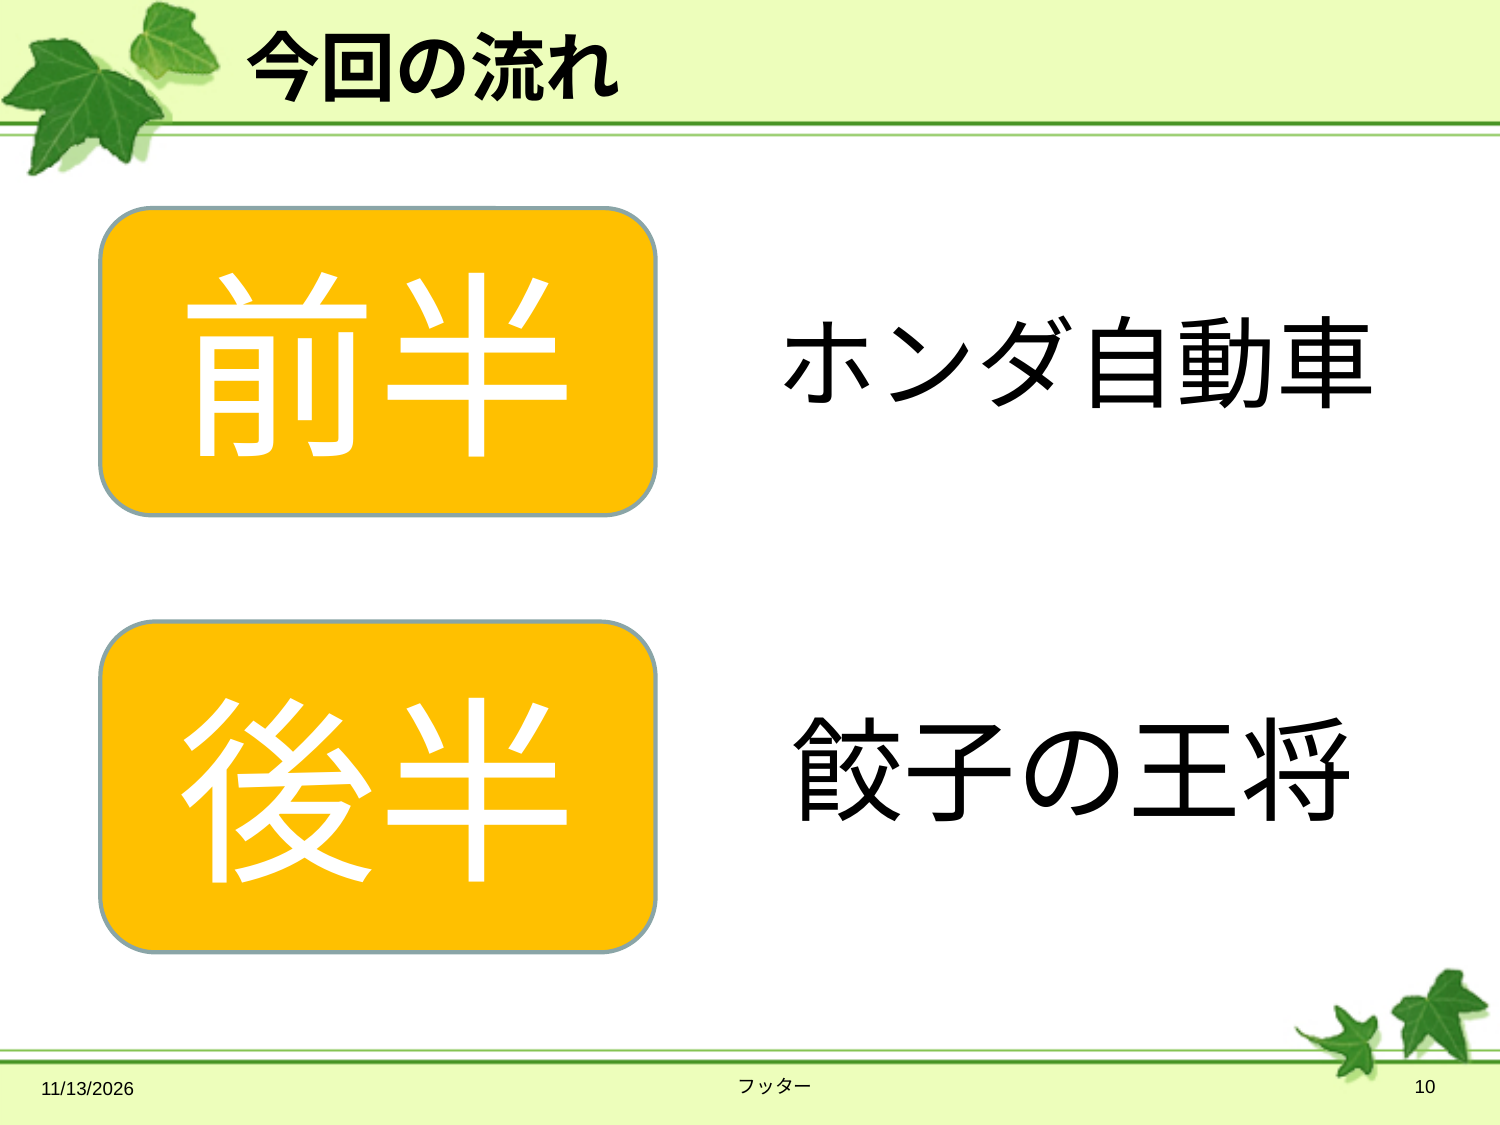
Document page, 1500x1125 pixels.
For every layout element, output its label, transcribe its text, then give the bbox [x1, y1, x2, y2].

slide_number 10 [1387, 1074, 1463, 1098]
text_box ホンダ自動車 [762, 293, 1392, 429]
picture [0, 0, 1500, 1125]
footer フッター [287, 1069, 1263, 1107]
text_box 餃子の王将 [776, 692, 1369, 843]
text_box 後半 [98, 619, 658, 955]
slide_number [26, 1069, 276, 1107]
title 今回の流れ [230, 42, 1456, 118]
text_box 前半 [98, 205, 658, 518]
